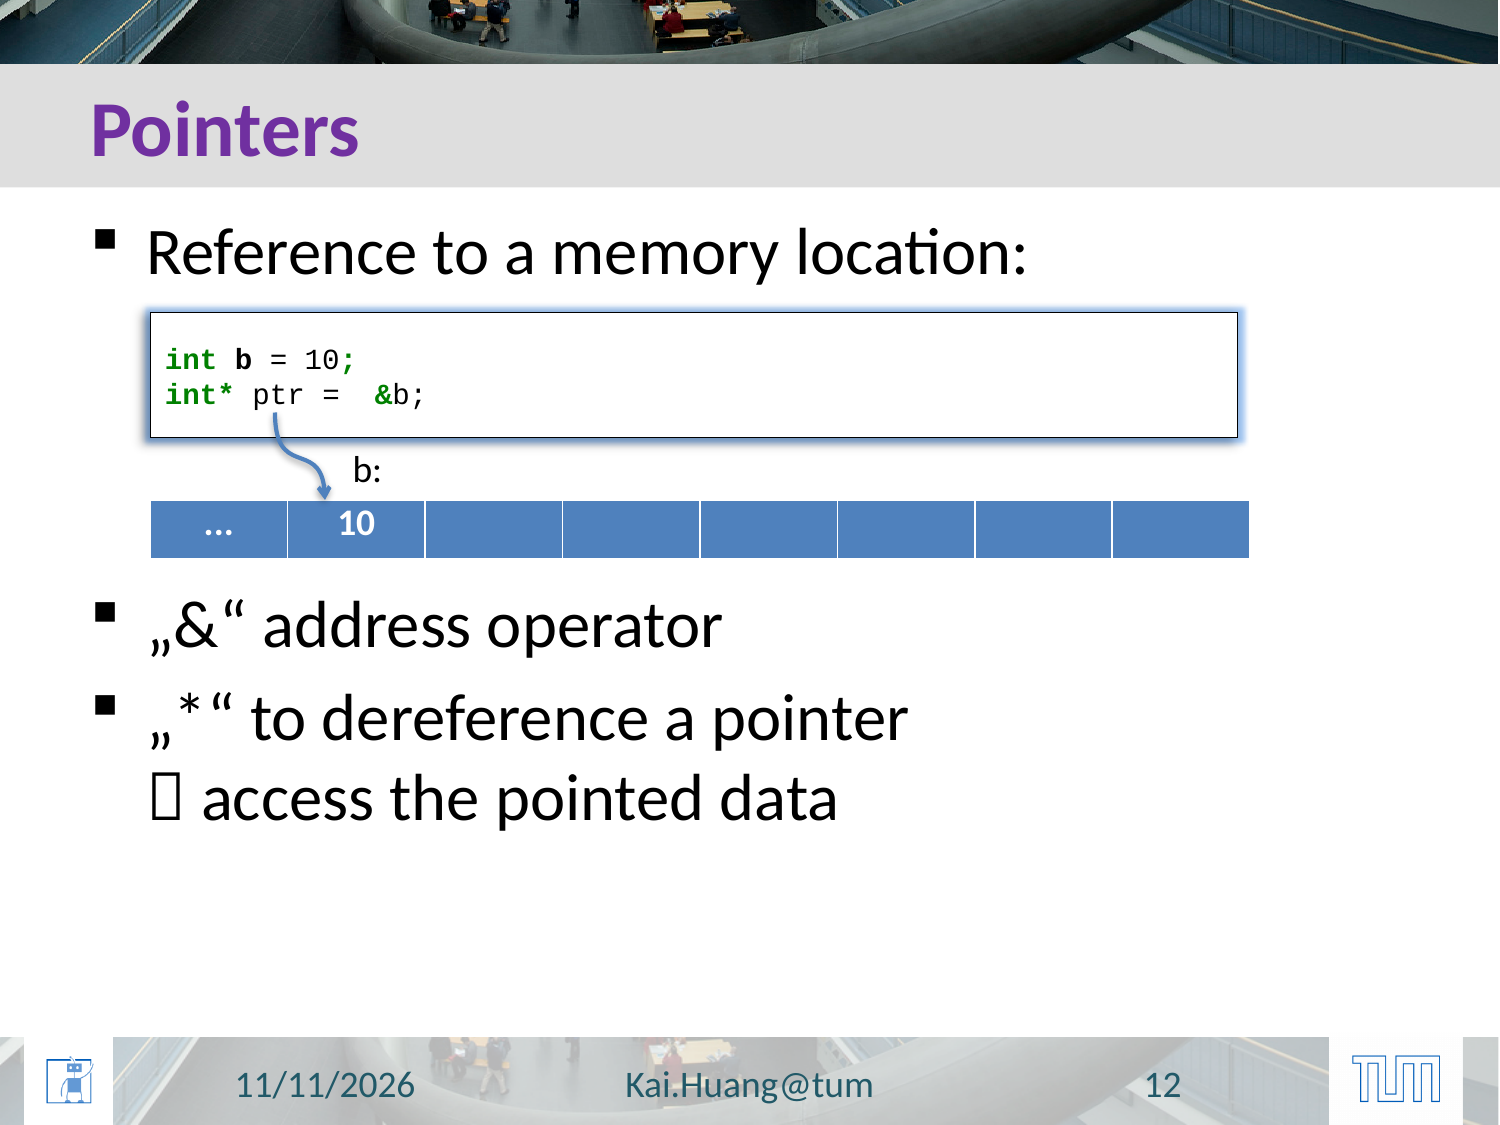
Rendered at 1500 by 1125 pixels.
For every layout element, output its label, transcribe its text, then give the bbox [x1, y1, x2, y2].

table_header [838, 501, 974, 558]
table_header [426, 501, 562, 558]
table_header [563, 501, 699, 558]
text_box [255, 431, 344, 482]
picture [0, 1032, 1500, 1125]
table_header [701, 501, 837, 558]
title Pointers [75, 62, 1425, 188]
list Reference to a memory location: „&“ address operator „*“ to dereference a pointer  access the pointed data [75, 200, 1425, 1025]
table_header ... [151, 501, 287, 558]
text_box b: [337, 437, 398, 498]
table_header 10 [288, 501, 424, 558]
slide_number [162, 1052, 488, 1113]
table_header [976, 501, 1111, 558]
text_box int b = 10; int* ptr = &b; [150, 312, 1238, 438]
picture [0, 0, 1500, 64]
slide_number 12 [1012, 1052, 1313, 1113]
footer Kai.Huang@tum [512, 1052, 988, 1113]
table_header [1113, 501, 1249, 558]
